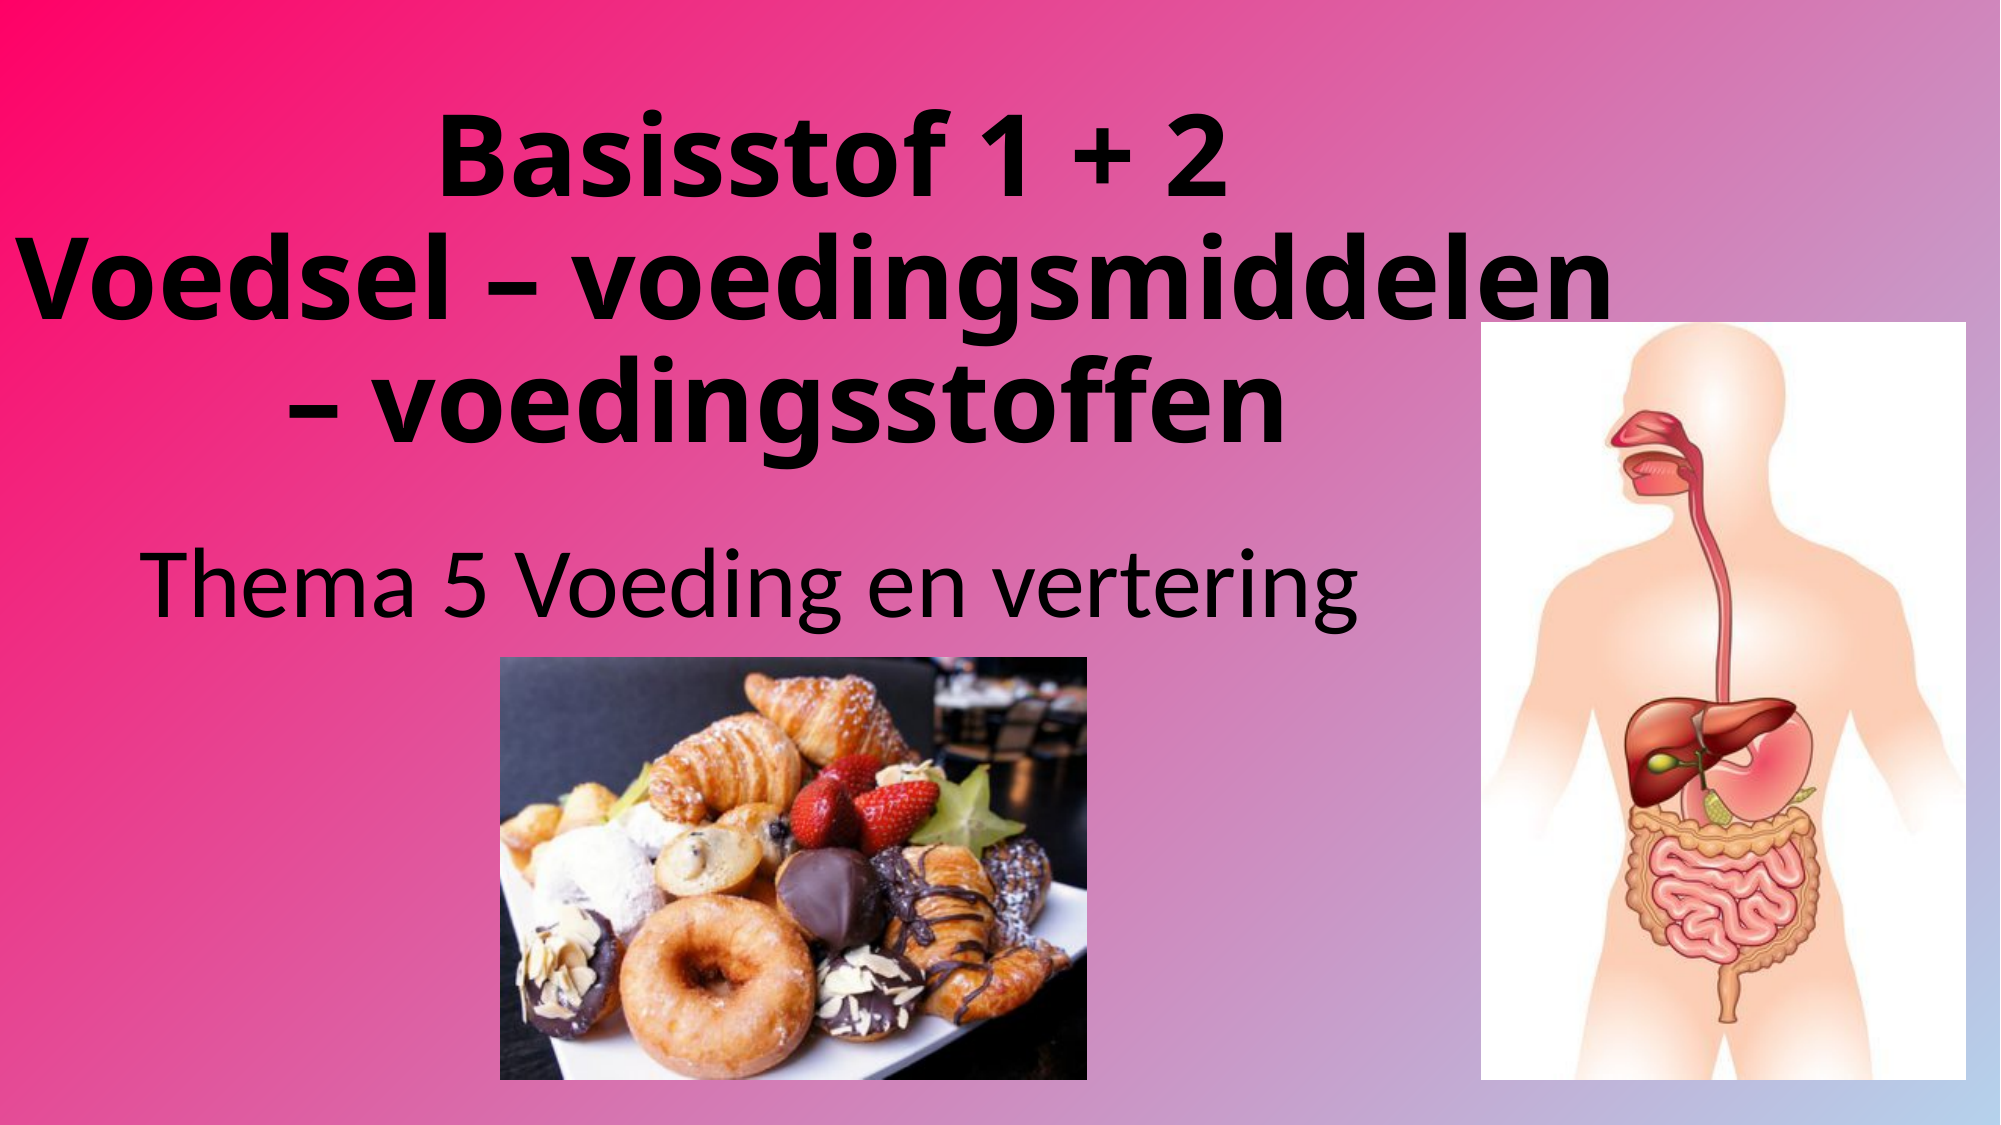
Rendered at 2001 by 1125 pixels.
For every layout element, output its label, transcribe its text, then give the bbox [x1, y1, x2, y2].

subtitle Thema 5 Voeding en vertering [0, 442, 1481, 715]
picture [1481, 322, 1966, 1080]
picture [500, 657, 1087, 1080]
title Basisstof 1 + 2 Voedsel – voedingsmiddelen – voedingsstoffen [0, 82, 1635, 442]
